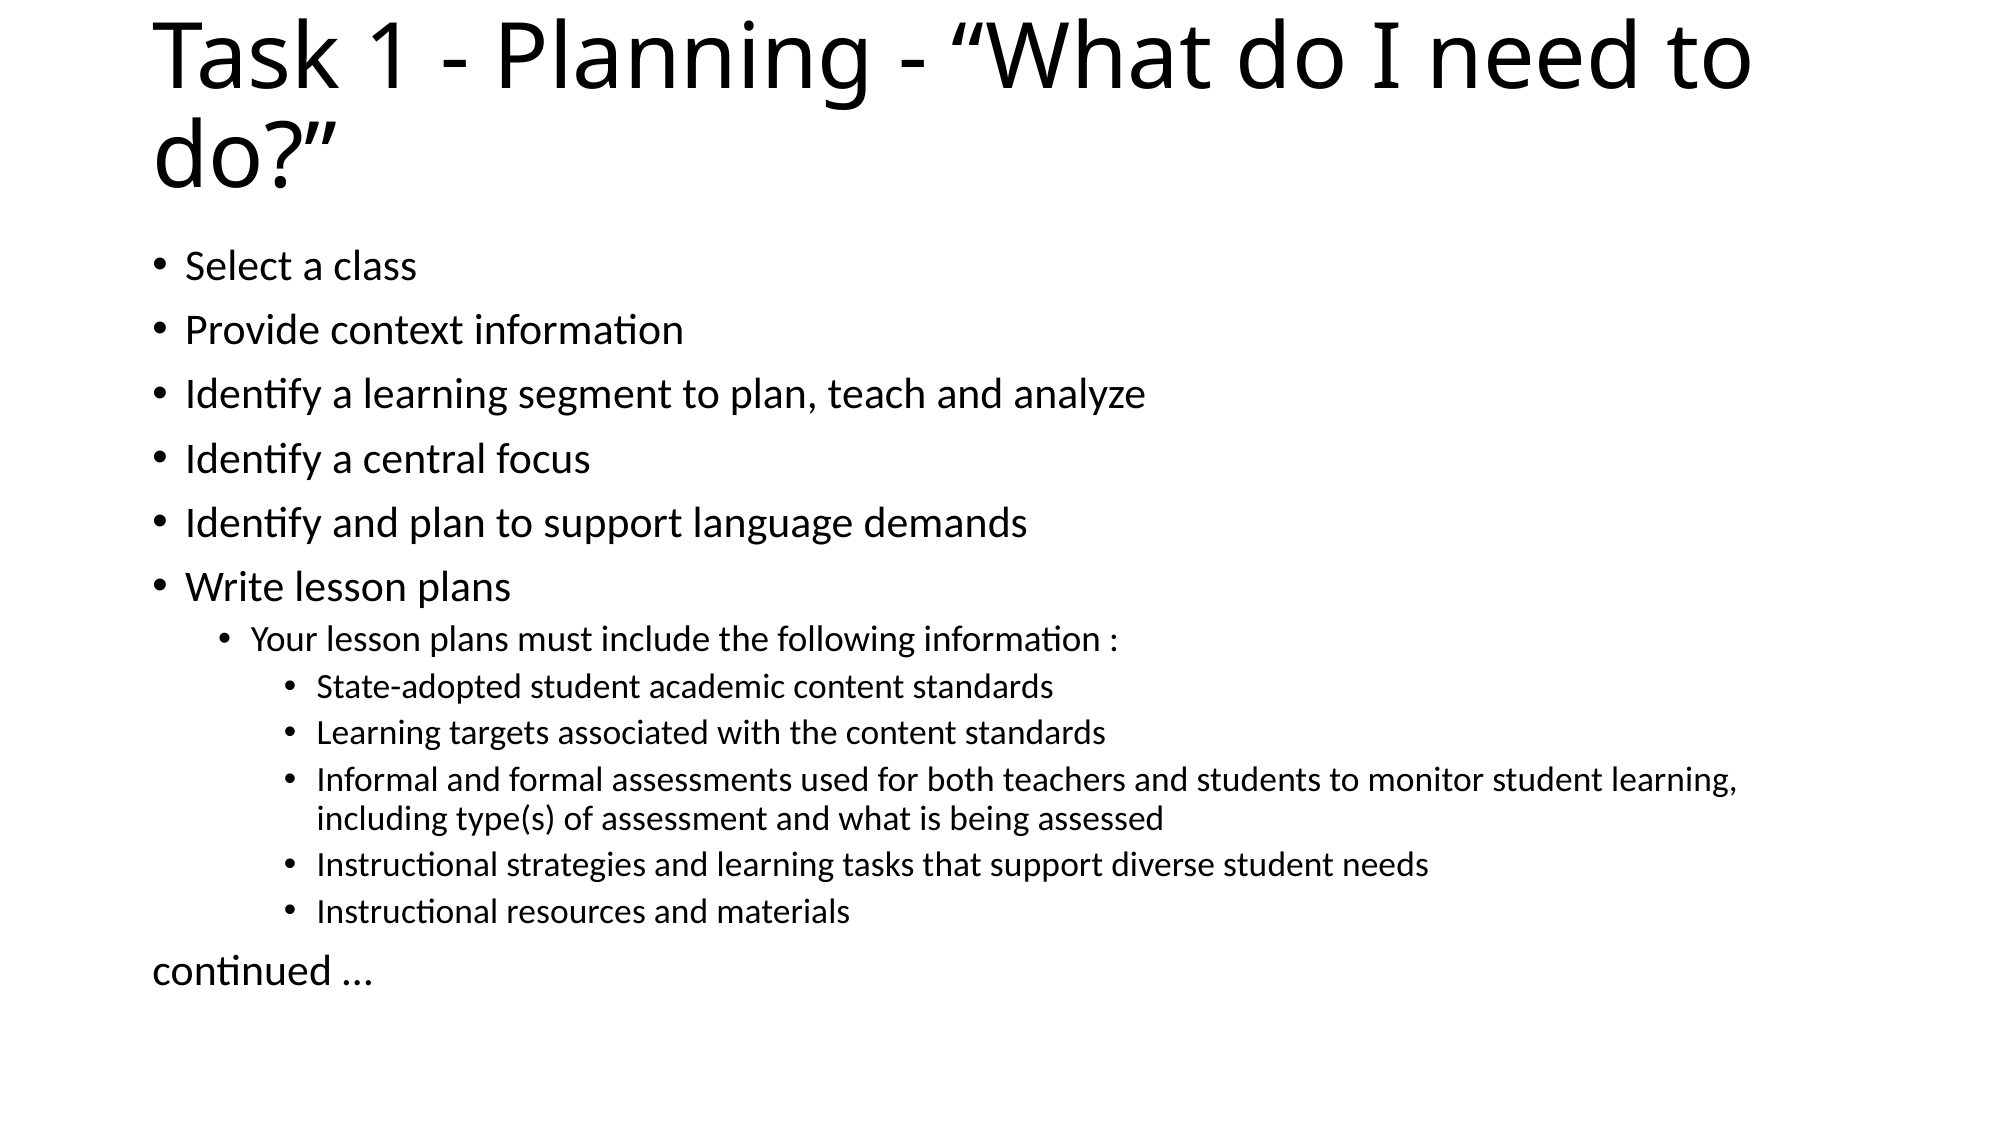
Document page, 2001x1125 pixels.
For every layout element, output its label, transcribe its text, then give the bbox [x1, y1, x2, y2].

title Task 1 - Planning - “What do I need to do?” [137, 0, 1863, 218]
list Select a class Provide context information Identify a learning segment to plan, teach and analyze Identify a central focus Identify and plan to support language demands Write lesson plans Your lesson plans must include the following information : State-adopted student academic content standards Learning targets associated with the content standards Informal and formal assessments used for both teachers and students to monitor student learning, including type(s) of assessment and what is being assessed Instructional strategies and learning tasks that support diverse student needs Instructional resources and materials continued … [137, 235, 1863, 1011]
